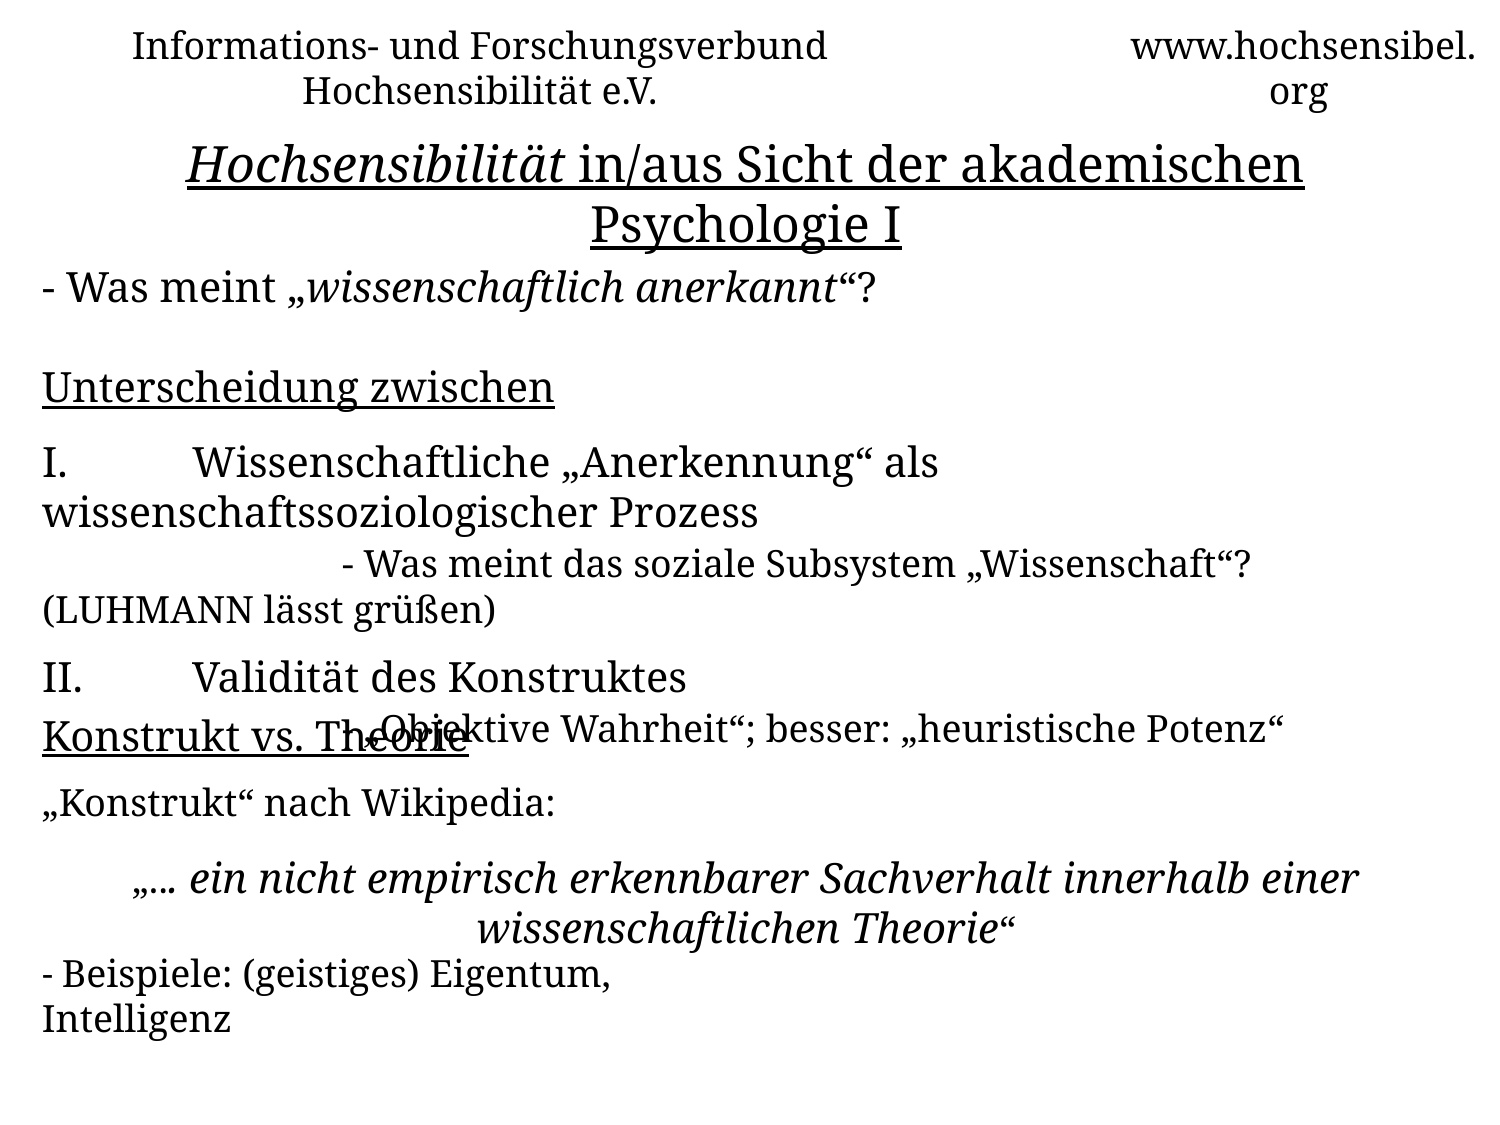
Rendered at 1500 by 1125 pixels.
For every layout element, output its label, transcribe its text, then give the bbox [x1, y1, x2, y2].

title - Was meint „wissenschaftlich anerkannt“? Unterscheidung zwischen I. Wissenschaftliche „Anerkennung“ als wissenschaftssoziologischer Prozess - Was meint das soziale Subsystem „Wissenschaft“? (Luhmann lässt grüßen) II. Validität des Konstruktes - „Objektive Wahrheit“; besser: „heuristische Potenz“ [27, 260, 1466, 702]
text_box - Beispiele: (geistiges) Eigentum, Intelligenz [27, 943, 798, 1048]
text_box Konstrukt vs. Theorie „Konstrukt“ nach Wikipedia: [27, 702, 1466, 832]
text_box www.hochsensibel.org [1107, 14, 1500, 120]
text_box „... ein nicht empirisch erkennbarer Sachverhalt innerhalb einer wissenschaftlichen Theorie“ [27, 844, 1466, 960]
text_box Informations- und Forschungsverbund Hochsensibilität e.V. [0, 14, 961, 120]
text_box Hochsensibilität in/aus Sicht der akademischen Psychologie I [27, 125, 1466, 260]
